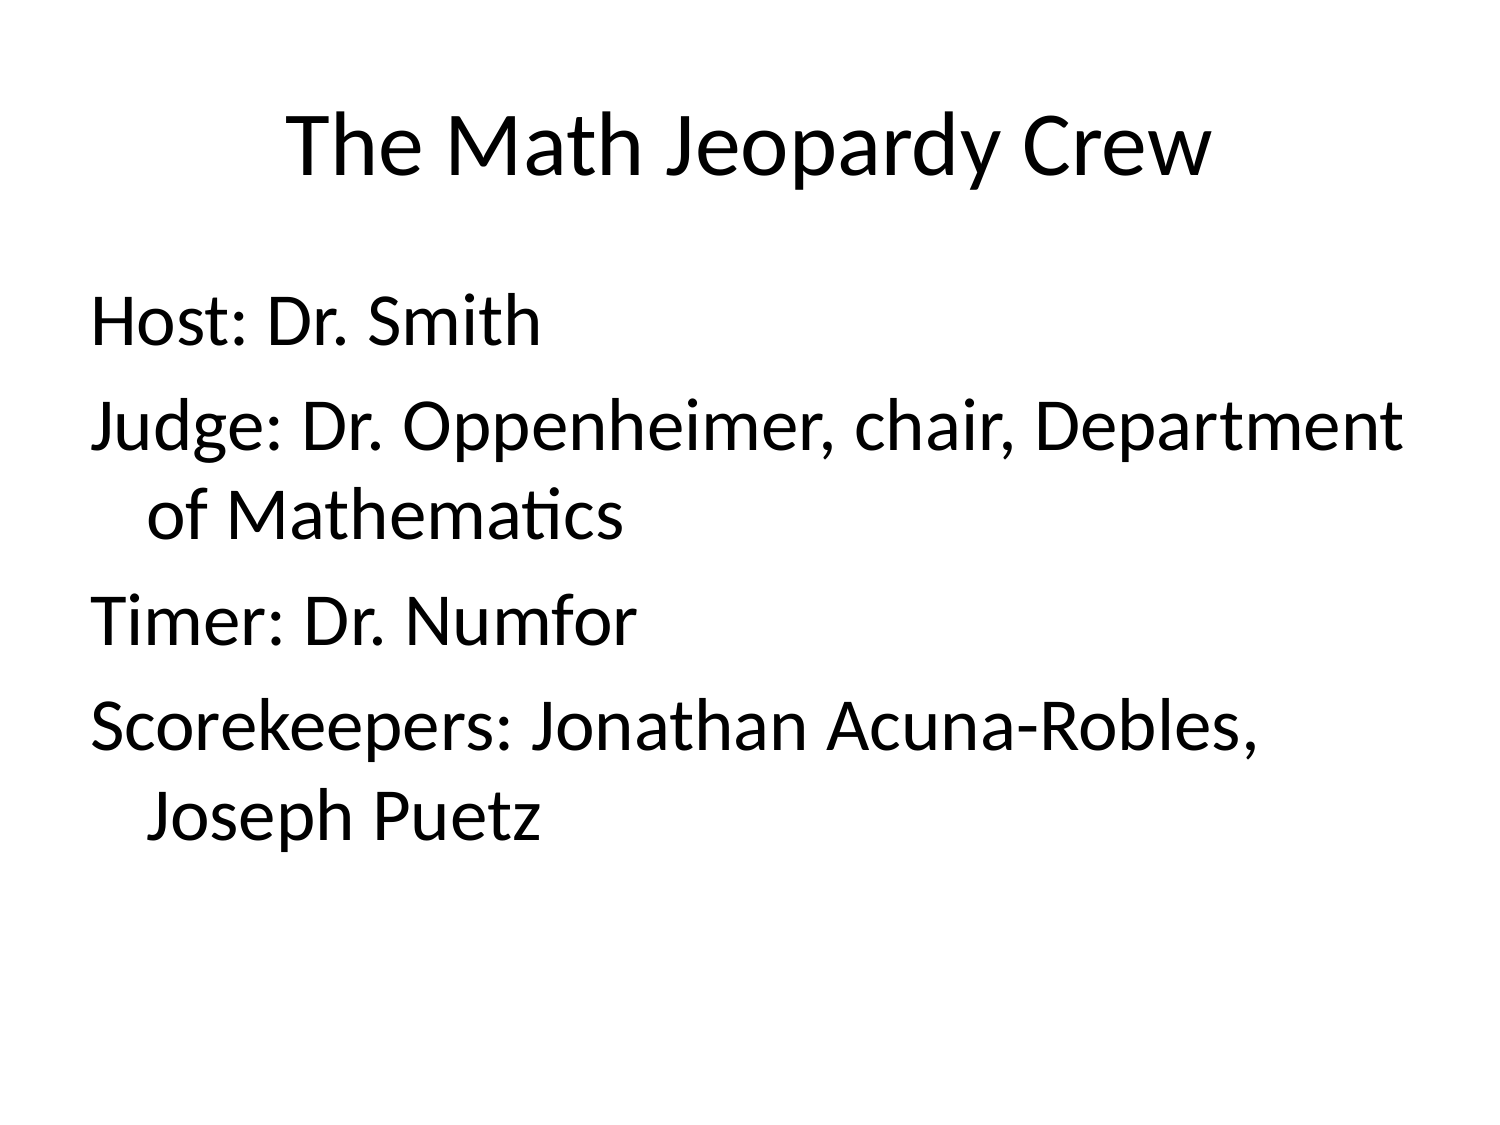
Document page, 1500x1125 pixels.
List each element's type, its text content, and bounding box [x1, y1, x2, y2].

list Host: Dr. Smith Judge: Dr. Oppenheimer, chair, Department of Mathematics Timer: Dr. Numfor Scorekeepers: Jonathan Acuna-Robles, Joseph Puetz [75, 262, 1425, 1005]
title The Math Jeopardy Crew [75, 45, 1425, 233]
